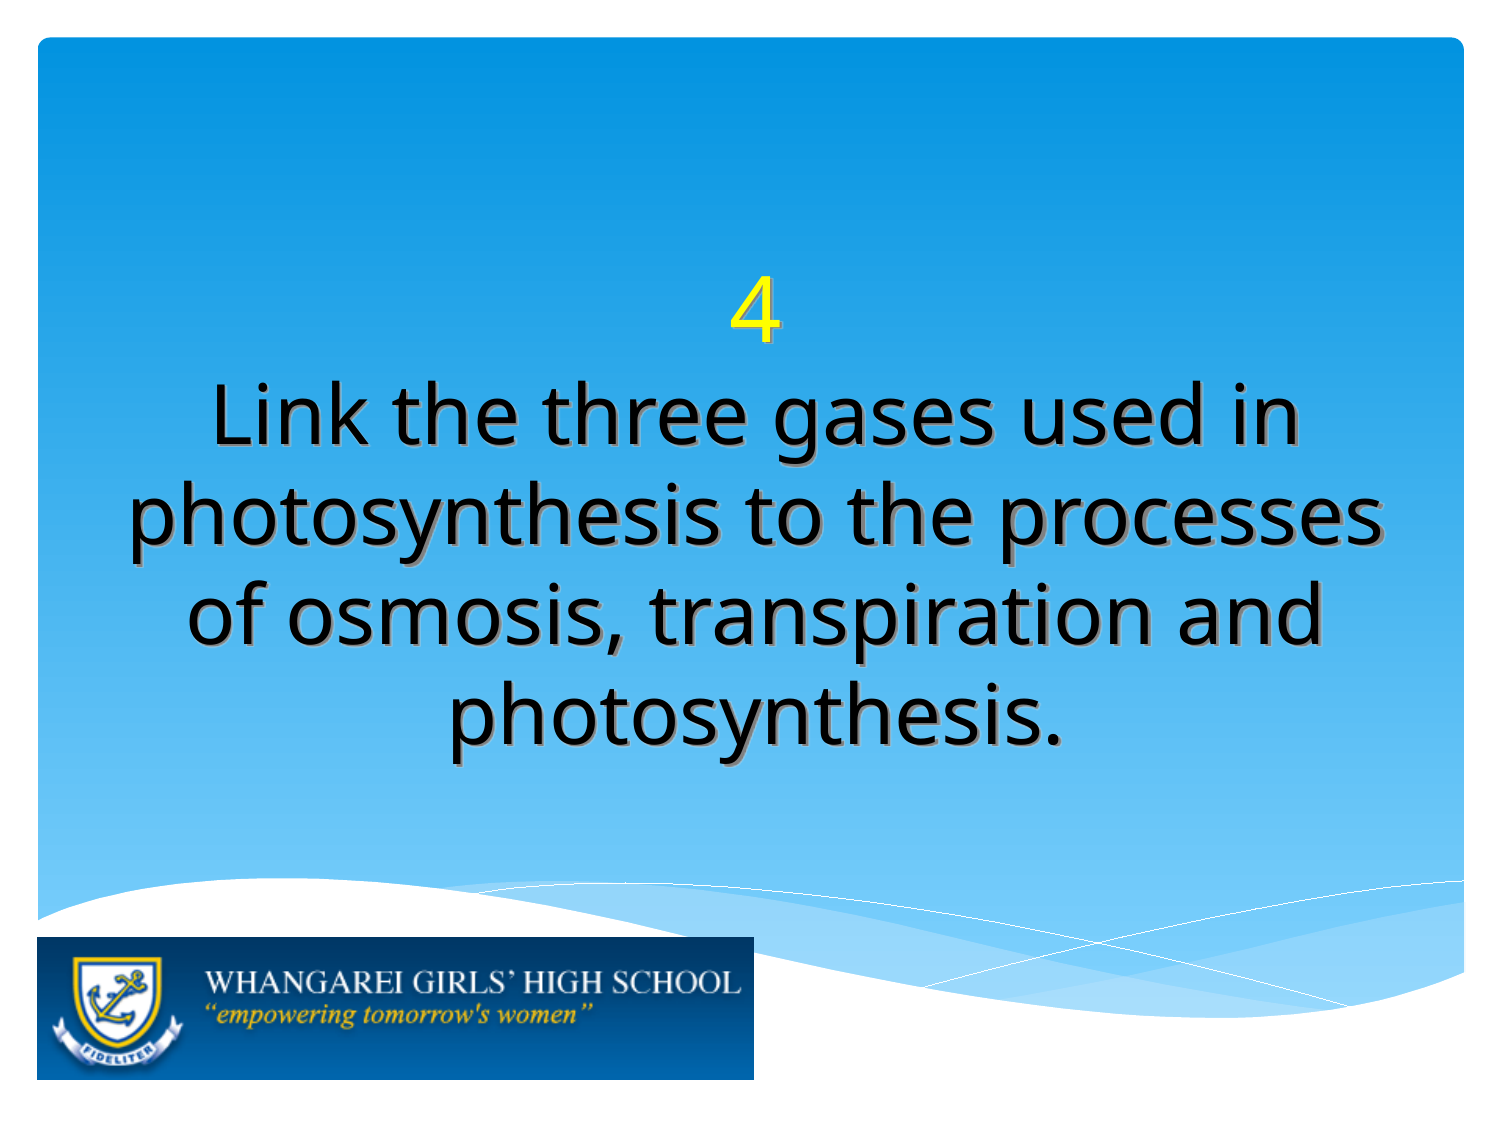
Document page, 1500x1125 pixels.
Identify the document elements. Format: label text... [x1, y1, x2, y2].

picture [37, 937, 754, 1080]
text_box 4 Link the three gases used in photosynthesis to the processes of osmosis, transpiration and photosynthesis. [74, 99, 1438, 913]
